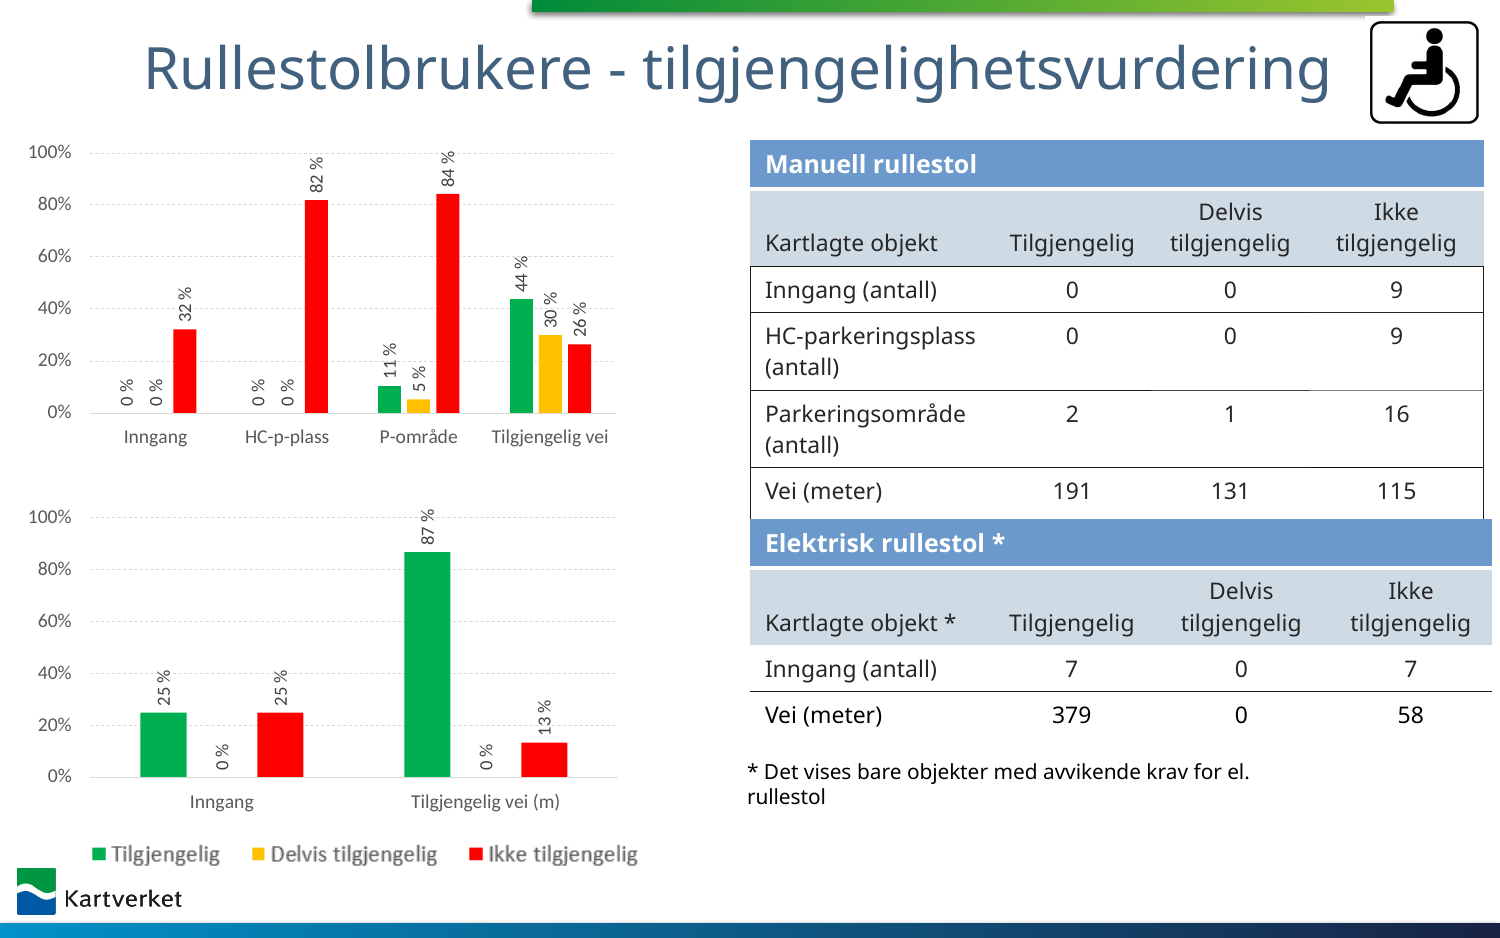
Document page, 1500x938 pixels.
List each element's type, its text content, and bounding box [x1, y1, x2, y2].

text_box Rullestolbrukere - tilgjengelighetsvurdering [39, 12, 1348, 109]
table_cell 115 [1310, 468, 1483, 519]
table_cell Parkeringsområde (antall) [751, 391, 994, 467]
table_cell HC-parkeringsplass (antall) [751, 313, 994, 390]
picture [1365, 16, 1484, 129]
text_box * Det vises bare objekter med avvikende krav for el. rullestol [732, 751, 1317, 816]
table_cell Tilgjengelig [994, 191, 1151, 266]
table_header Elektrisk rullestol * [750, 519, 1492, 566]
table_cell 7 [991, 645, 1153, 691]
table_header Manuell rullestol [750, 140, 1484, 187]
table_cell 0 [1153, 692, 1330, 738]
table_cell Vei (meter) [751, 468, 994, 519]
table_cell Ikke tilgjengelig [1330, 570, 1492, 645]
table_cell 131 [1151, 468, 1310, 519]
table_cell 9 [1310, 267, 1483, 312]
table_cell Delvis tilgjengelig [1151, 191, 1310, 266]
picture [20, 499, 630, 822]
table_cell Vei (meter) [750, 692, 991, 738]
table_cell 0 [994, 313, 1151, 390]
table_cell Inngang (antall) [751, 267, 994, 312]
table_cell Kartlagte objekt [750, 191, 994, 266]
picture [20, 135, 629, 457]
table_cell Kartlagte objekt * [750, 570, 991, 645]
table_cell Delvis tilgjengelig [1153, 570, 1330, 645]
table_cell Tilgjengelig [991, 570, 1153, 645]
table_cell 0 [1151, 313, 1310, 390]
table_cell Ikke tilgjengelig [1310, 191, 1484, 266]
table_cell 0 [1153, 645, 1330, 691]
table_cell 9 [1310, 313, 1483, 390]
table_cell 0 [994, 267, 1151, 312]
table_cell 7 [1330, 645, 1492, 691]
table_cell 379 [991, 692, 1153, 738]
table_cell 2 [994, 391, 1151, 467]
table_cell 0 [1151, 267, 1310, 312]
table_cell 1 [1151, 391, 1310, 467]
picture [86, 838, 643, 870]
table_cell 16 [1310, 391, 1483, 467]
table_cell 191 [994, 468, 1151, 519]
table_cell 58 [1330, 692, 1492, 738]
table_cell Inngang (antall) [750, 645, 991, 691]
